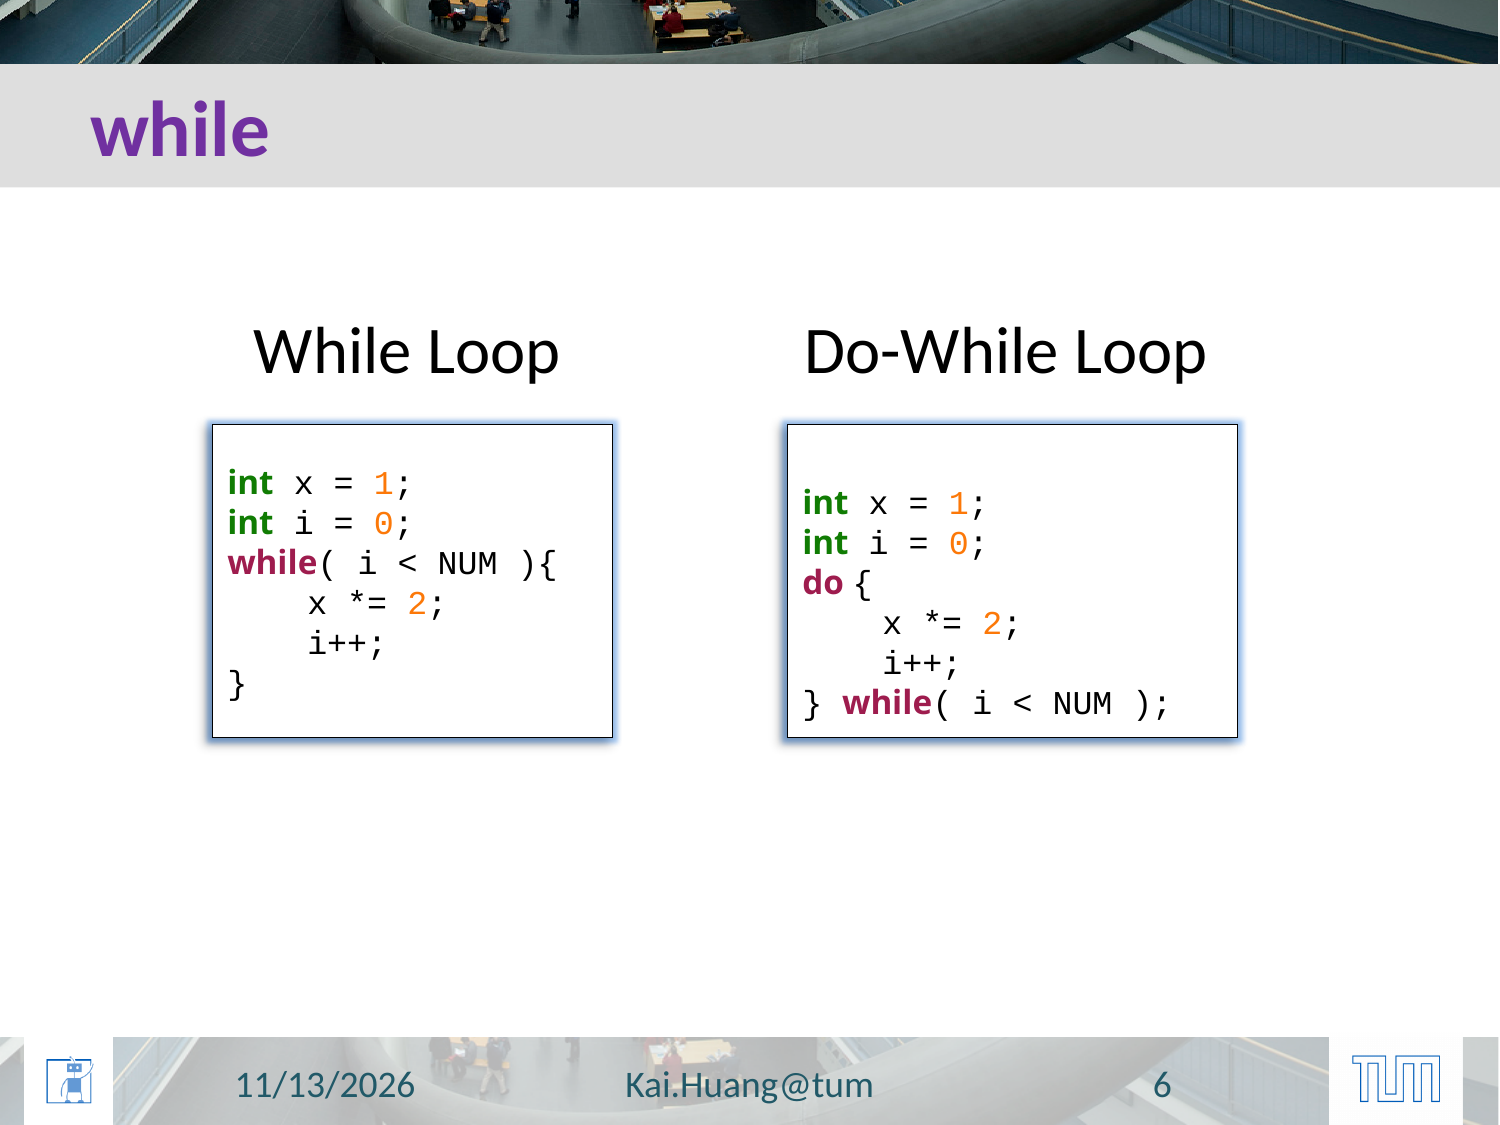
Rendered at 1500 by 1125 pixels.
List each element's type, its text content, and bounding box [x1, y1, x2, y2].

picture [0, 0, 1500, 64]
title while [75, 62, 1425, 188]
text_box While Loop [239, 299, 576, 395]
picture [0, 1032, 1500, 1125]
text_box int x = 1; int i = 0; while( i < NUM ){ x *= 2; i++; } [212, 424, 613, 738]
slide_number 6 [1012, 1052, 1313, 1113]
text_box int x = 1; int i = 0; do { x *= 2; i++; } while( i < NUM ); [787, 424, 1238, 738]
text_box Do-While Loop [789, 299, 1223, 395]
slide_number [162, 1052, 488, 1113]
footer Kai.Huang@tum [512, 1052, 988, 1113]
